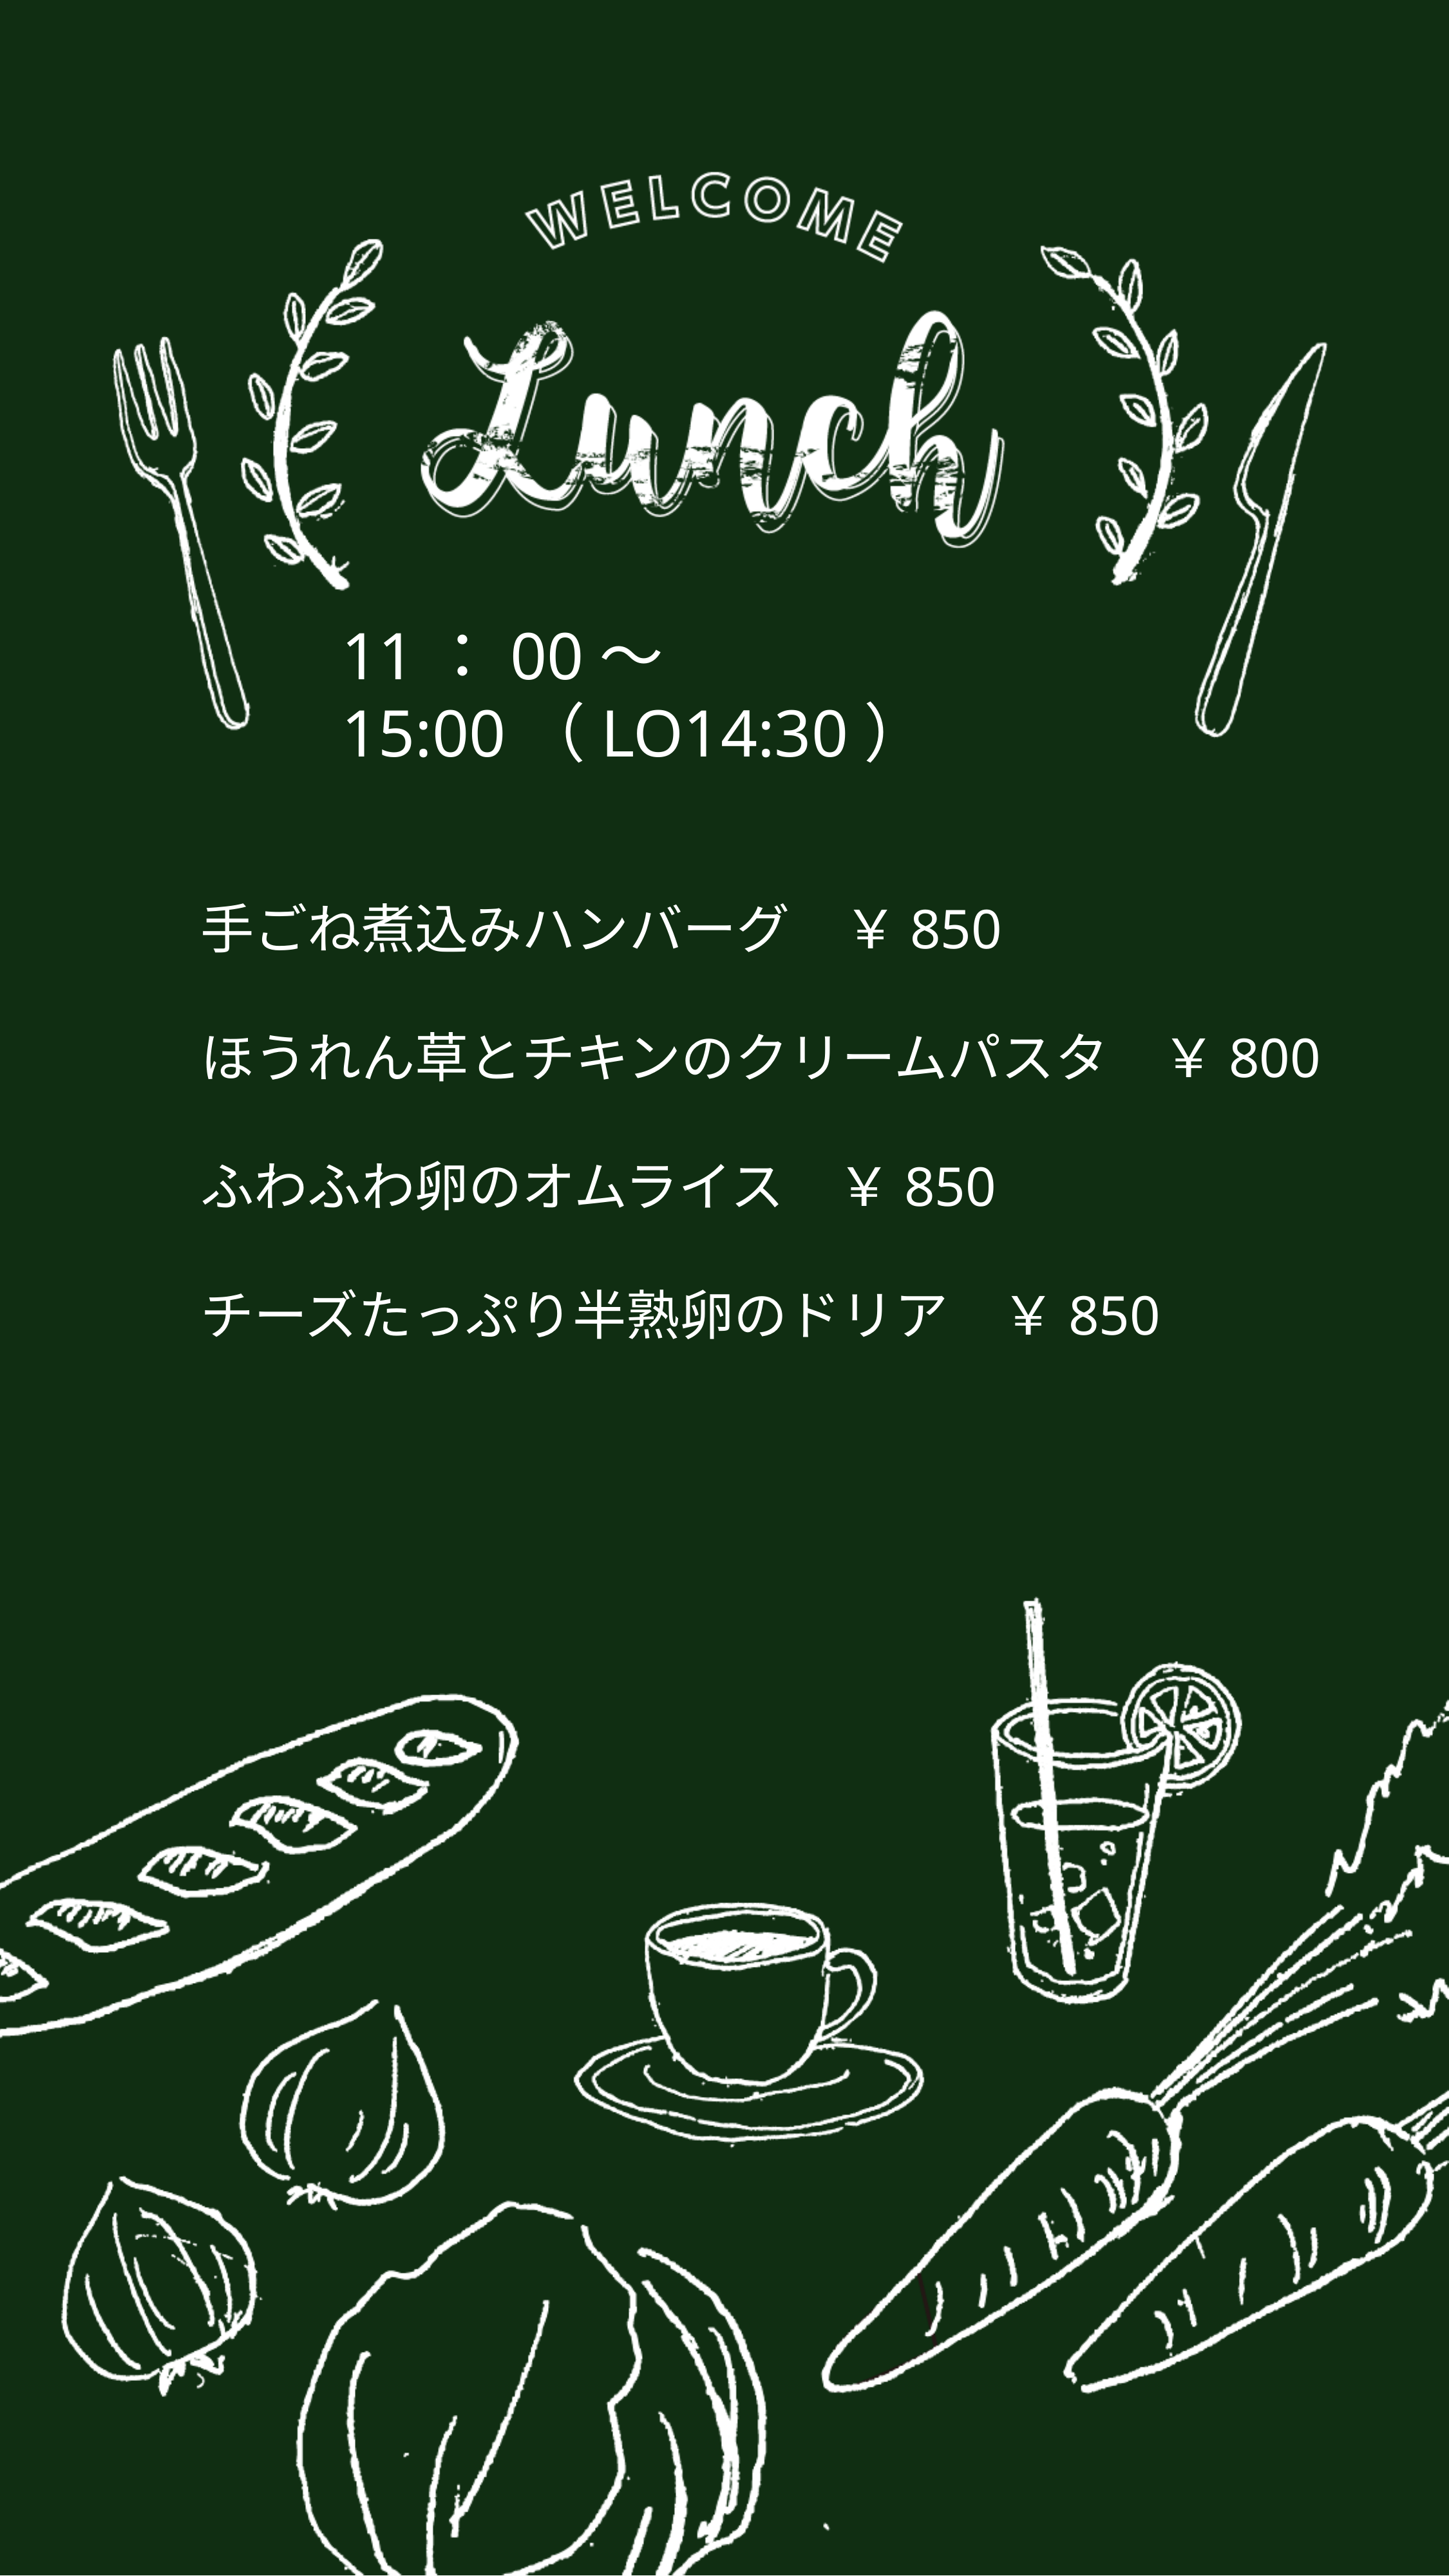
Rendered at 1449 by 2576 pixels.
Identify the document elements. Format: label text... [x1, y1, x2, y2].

picture [0, 0, 1449, 2575]
text_box 手ごね煮込みハンバーグ ￥850 ほうれん草とチキンのクリームパスタ ￥800 ふわふわ卵のオムライス ￥850 チーズたっぷり半熟卵のドリア ￥850 [191, 825, 1337, 1351]
text_box 11：00〜15:00（LO14:30） [332, 610, 1220, 775]
